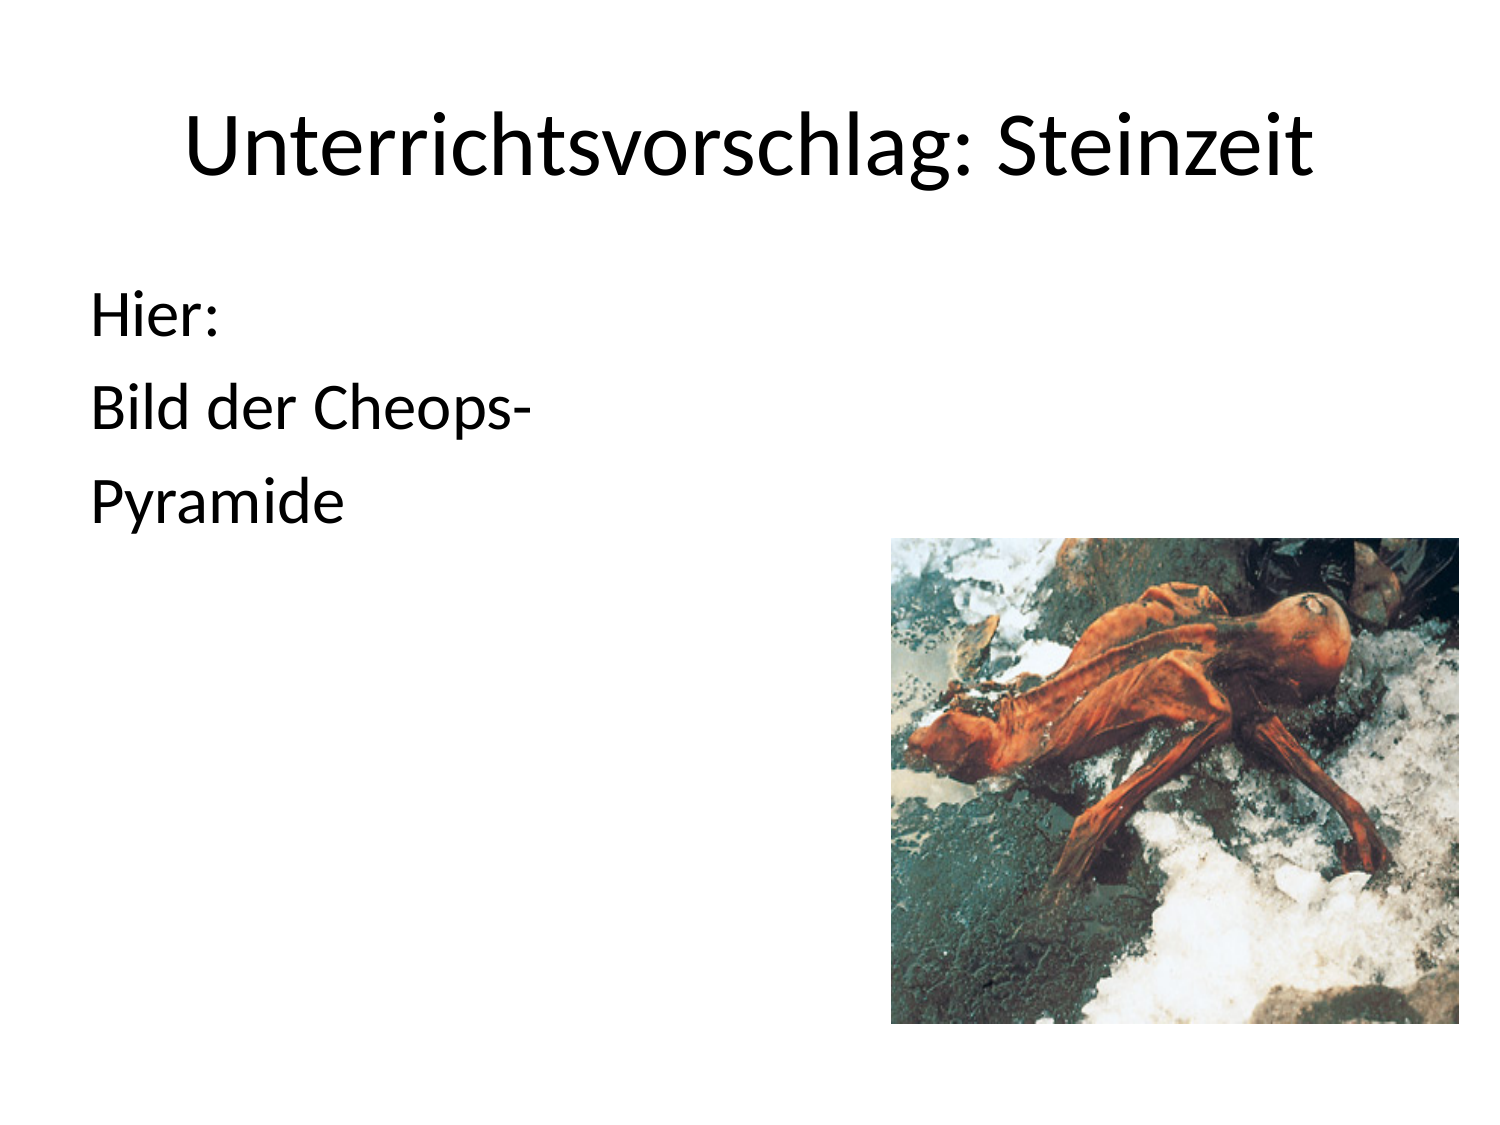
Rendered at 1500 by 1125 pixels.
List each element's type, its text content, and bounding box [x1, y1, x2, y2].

title Unterrichtsvorschlag: Steinzeit [75, 45, 1425, 233]
picture [891, 538, 1459, 1024]
list Hier: Bild der Cheops- Pyramide [75, 262, 1425, 1005]
